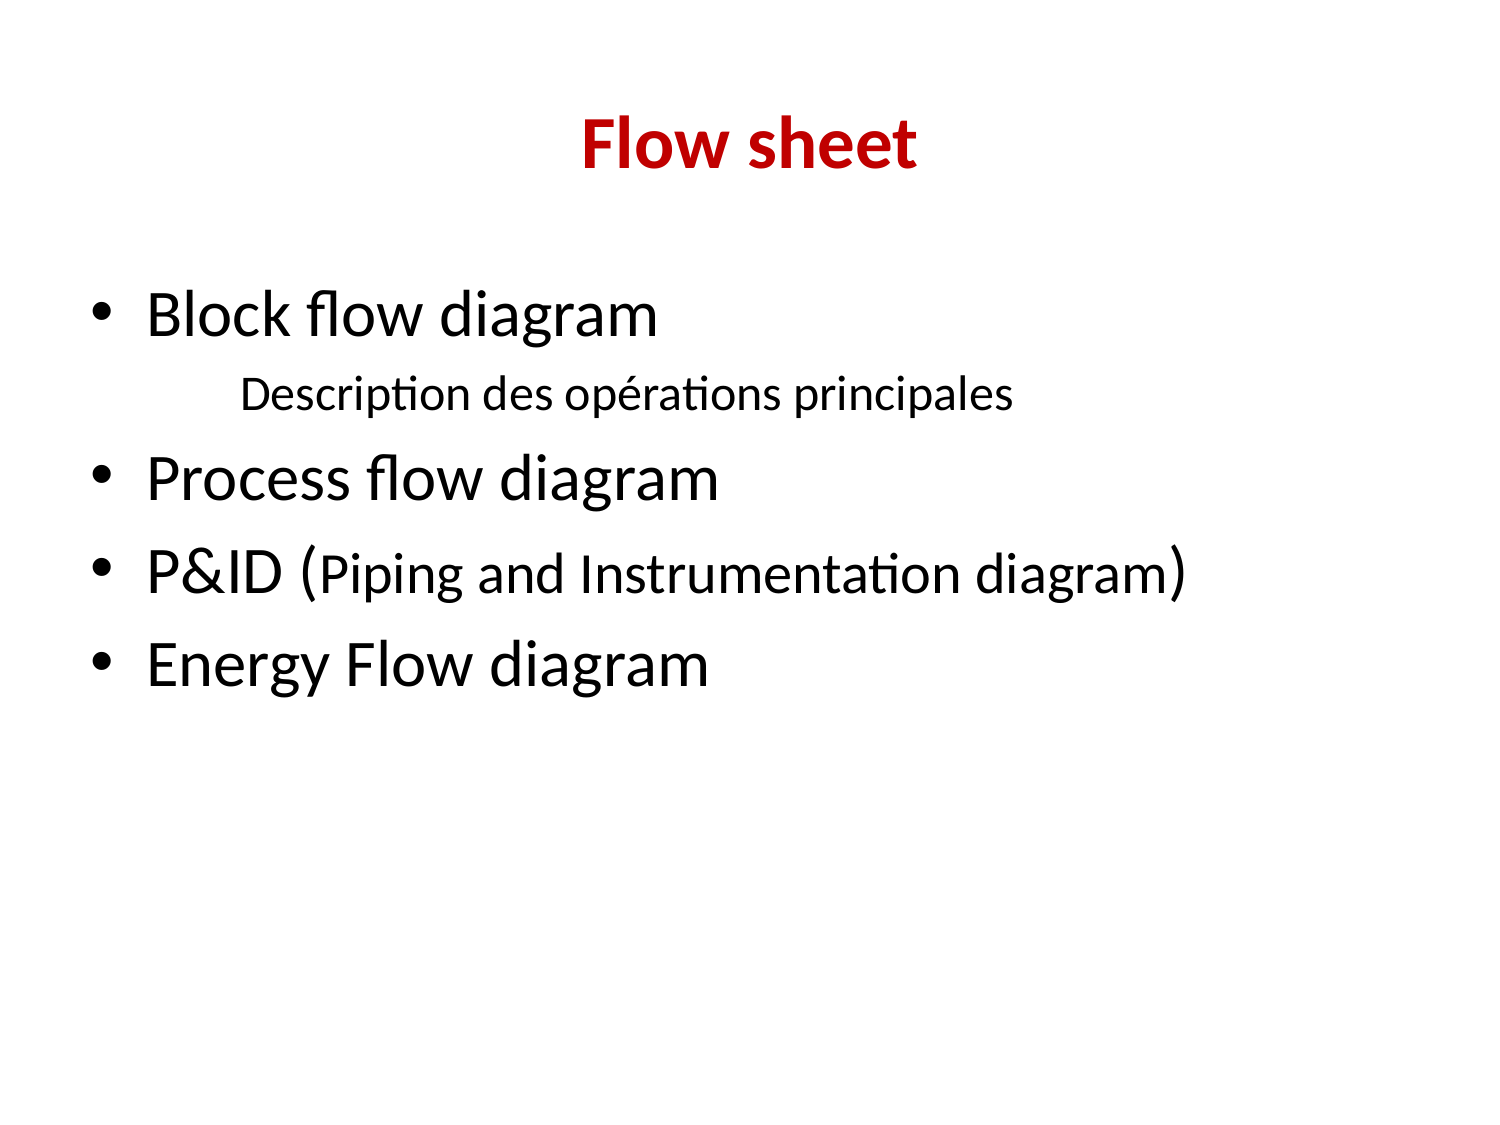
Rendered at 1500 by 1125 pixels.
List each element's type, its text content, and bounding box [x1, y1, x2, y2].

list Block flow diagram Description des opérations principales Process flow diagram P&ID (Piping and Instrumentation diagram) Energy Flow diagram [75, 262, 1425, 1005]
title Flow sheet [75, 45, 1425, 233]
